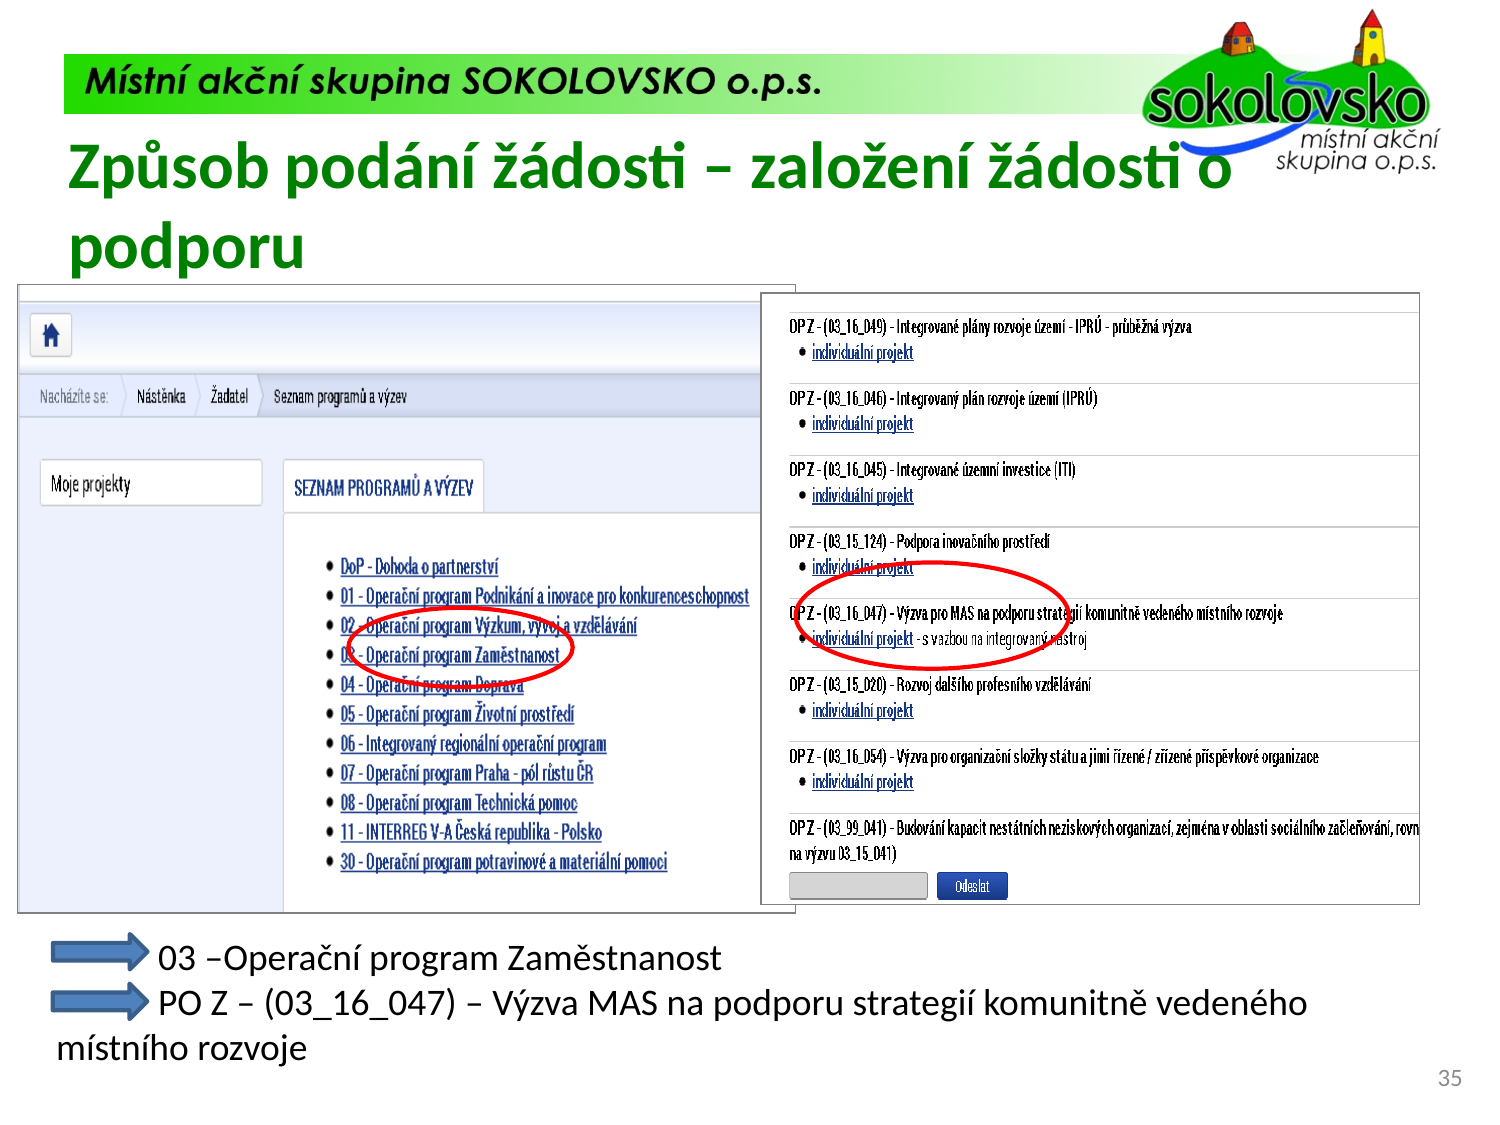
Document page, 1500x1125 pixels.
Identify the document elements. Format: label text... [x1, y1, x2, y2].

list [18, 285, 795, 913]
text_box 03 –Operační program Zaměstnanost PO Z – (03_16_047) – Výzva MAS na podporu strategií komunitně vedeného místního rozvoje [41, 925, 1388, 1076]
text_box [50, 981, 150, 1021]
title Způsob podání žádosti – založení žádosti o podporu [53, 137, 1404, 268]
slide_number 35 [1128, 1046, 1478, 1107]
picture [761, 293, 1419, 904]
picture [64, 0, 1455, 197]
text_box [50, 932, 150, 972]
